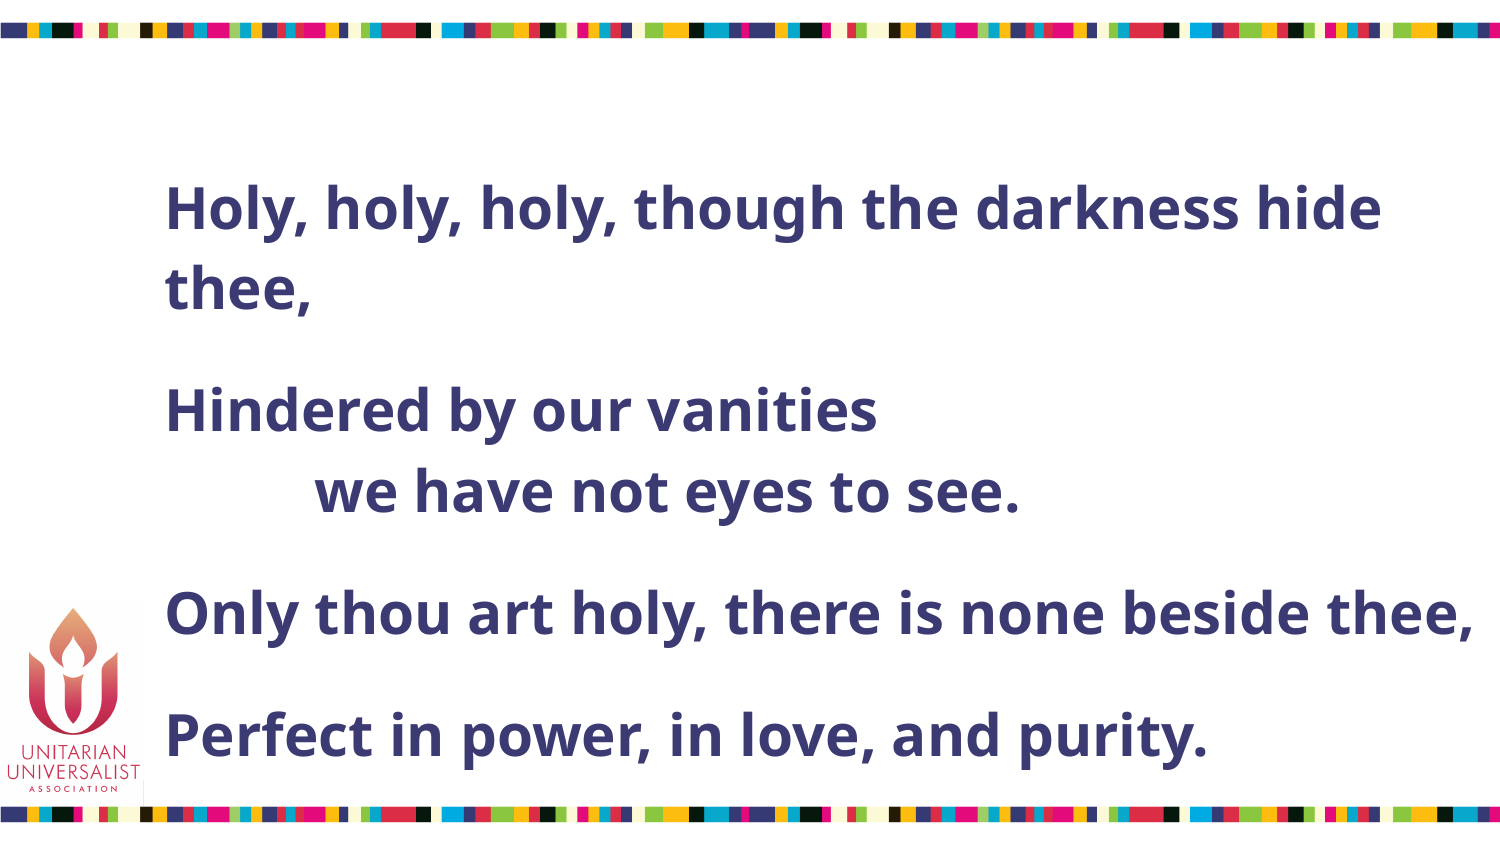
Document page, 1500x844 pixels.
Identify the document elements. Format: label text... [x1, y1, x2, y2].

picture [0, 600, 1500, 824]
picture [0, 22, 1500, 40]
text_box Holy, holy, holy, though the darkness hide thee, Hindered by our vanities we have not eyes to see. Only thou art holy, there is none beside thee, Perfect in power, in love, and purity. [149, 145, 1500, 784]
